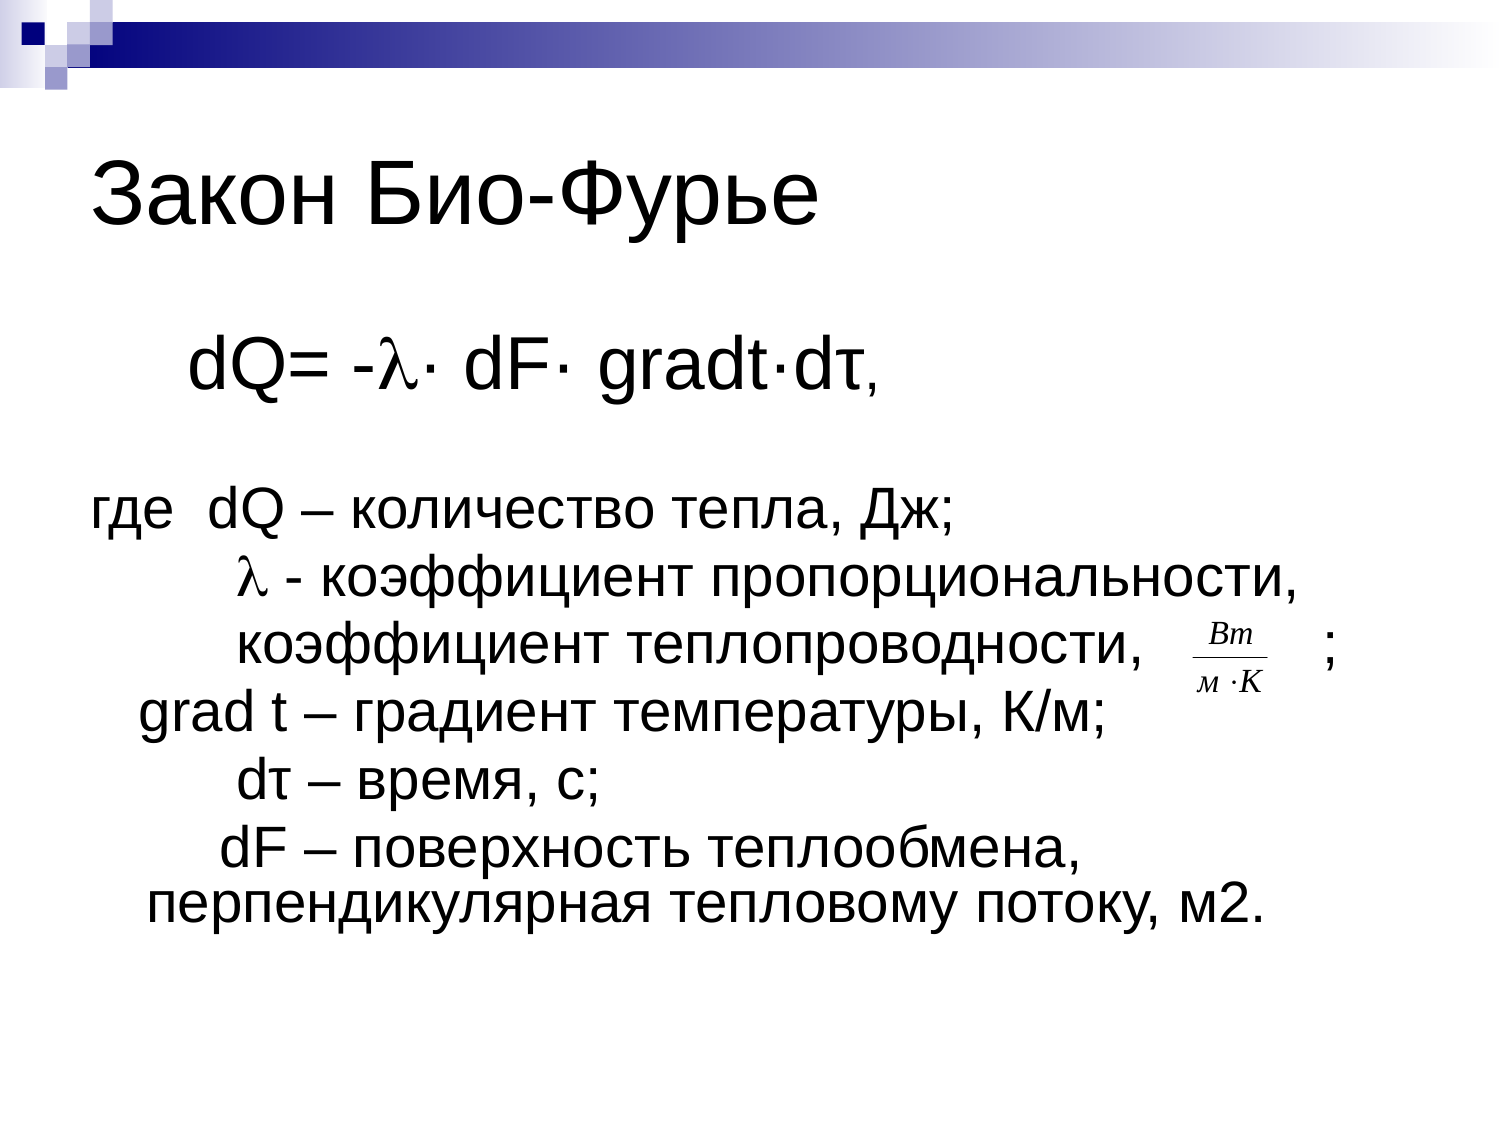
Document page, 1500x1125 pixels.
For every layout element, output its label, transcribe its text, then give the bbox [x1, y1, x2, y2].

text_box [1187, 612, 1276, 701]
title Закон Био-Фурье [75, 75, 1425, 300]
list dQ= -· dF· gradt·dτ, где dQ – количество тепла, Дж;  - коэффициент пропорциональности, коэффициент теплопроводности, ; grad t – градиент температуры, К/м; dτ – время, с; dF – поверхность теплообмена, перпендикулярная тепловому потоку, м2. [75, 324, 1425, 963]
